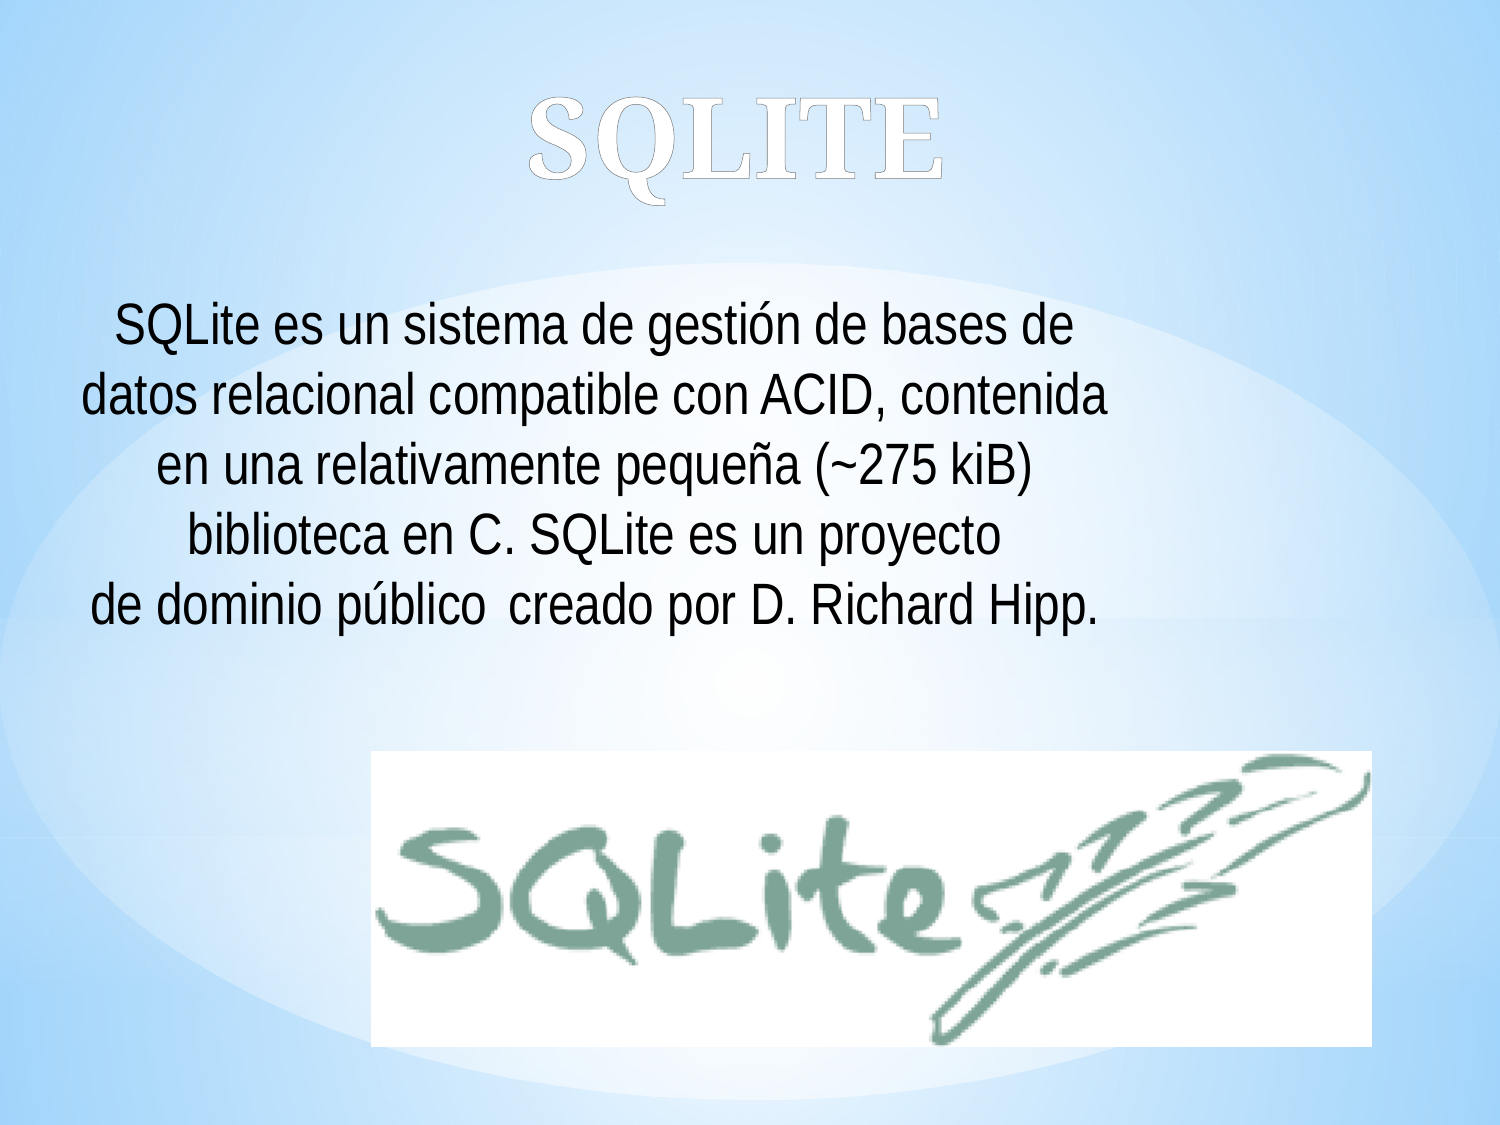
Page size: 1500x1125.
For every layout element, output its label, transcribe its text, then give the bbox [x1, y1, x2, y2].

text_box SQLite es un sistema de gestión de bases de datos relacional compatible con ACID, contenida en una relativamente pequeña (~275 kiB) biblioteca en C. SQLite es un proyecto de dominio público creado por D. Richard Hipp. [64, 278, 1125, 644]
picture [371, 751, 1373, 1048]
text_box SQLITE [510, 58, 961, 209]
